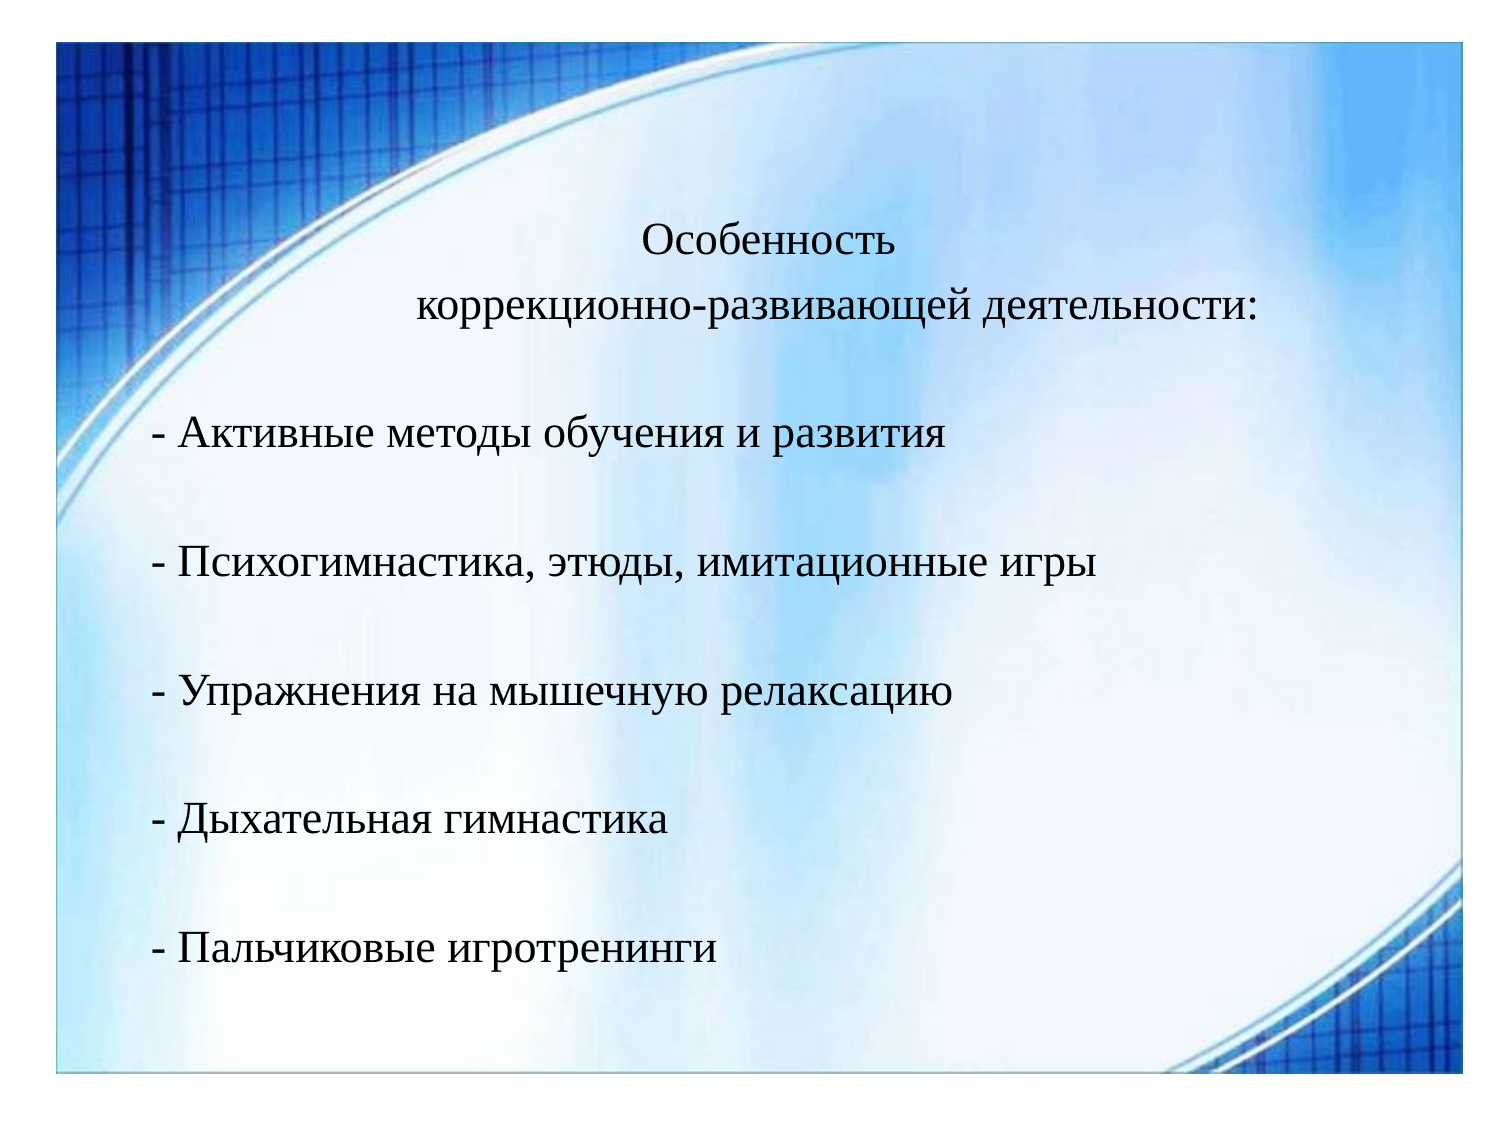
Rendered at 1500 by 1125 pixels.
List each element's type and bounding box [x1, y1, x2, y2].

picture [56, 42, 1463, 1074]
